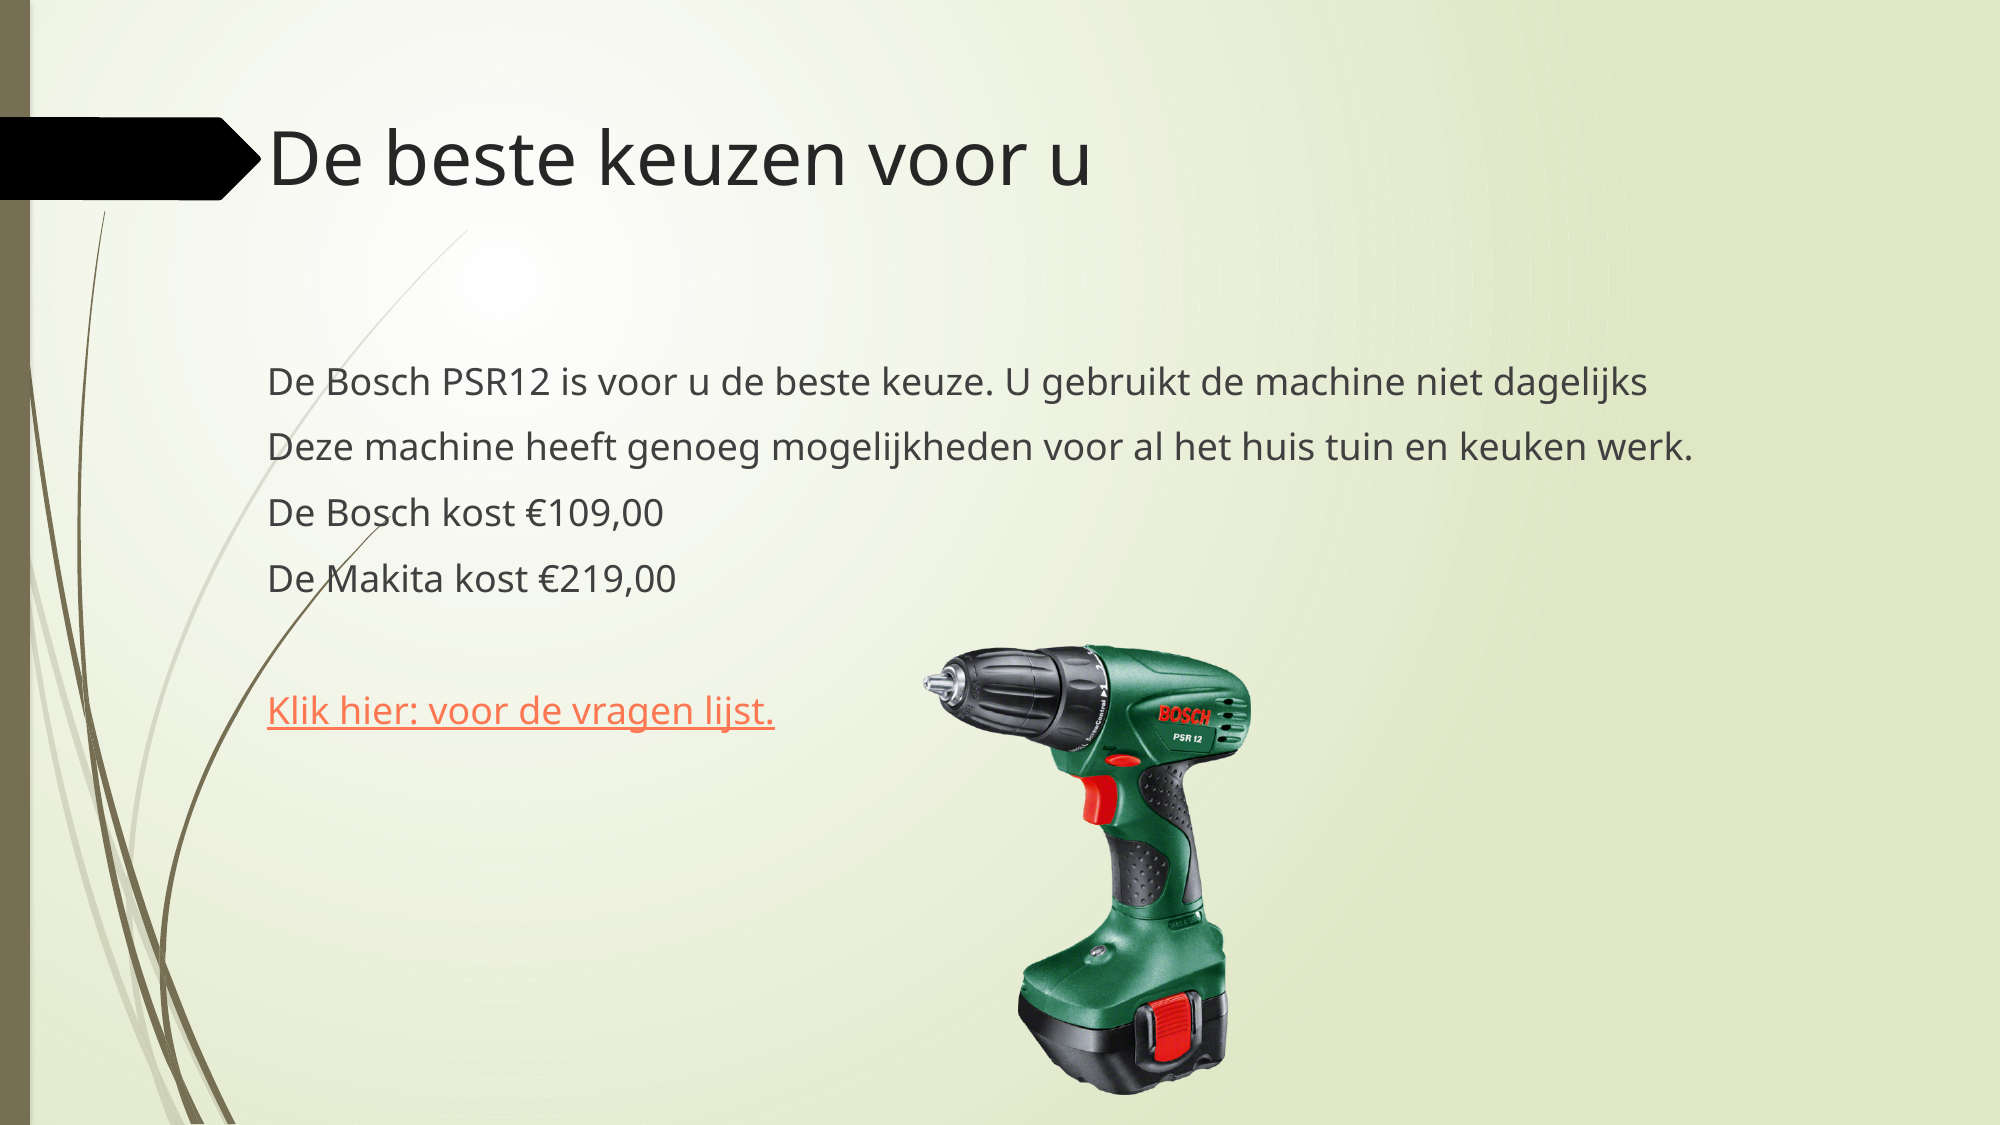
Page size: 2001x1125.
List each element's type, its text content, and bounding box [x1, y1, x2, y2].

picture [923, 644, 1251, 1095]
list De Bosch PSR12 is voor u de beste keuze. U gebruikt de machine niet dagelijks Deze machine heeft genoeg mogelijkheden voor al het huis tuin en keuken werk. De Bosch kost €109,00 De Makita kost €219,00 Klik hier: voor de vragen lijst. [251, 350, 1715, 970]
title De beste keuzen voor u [252, 102, 1715, 313]
